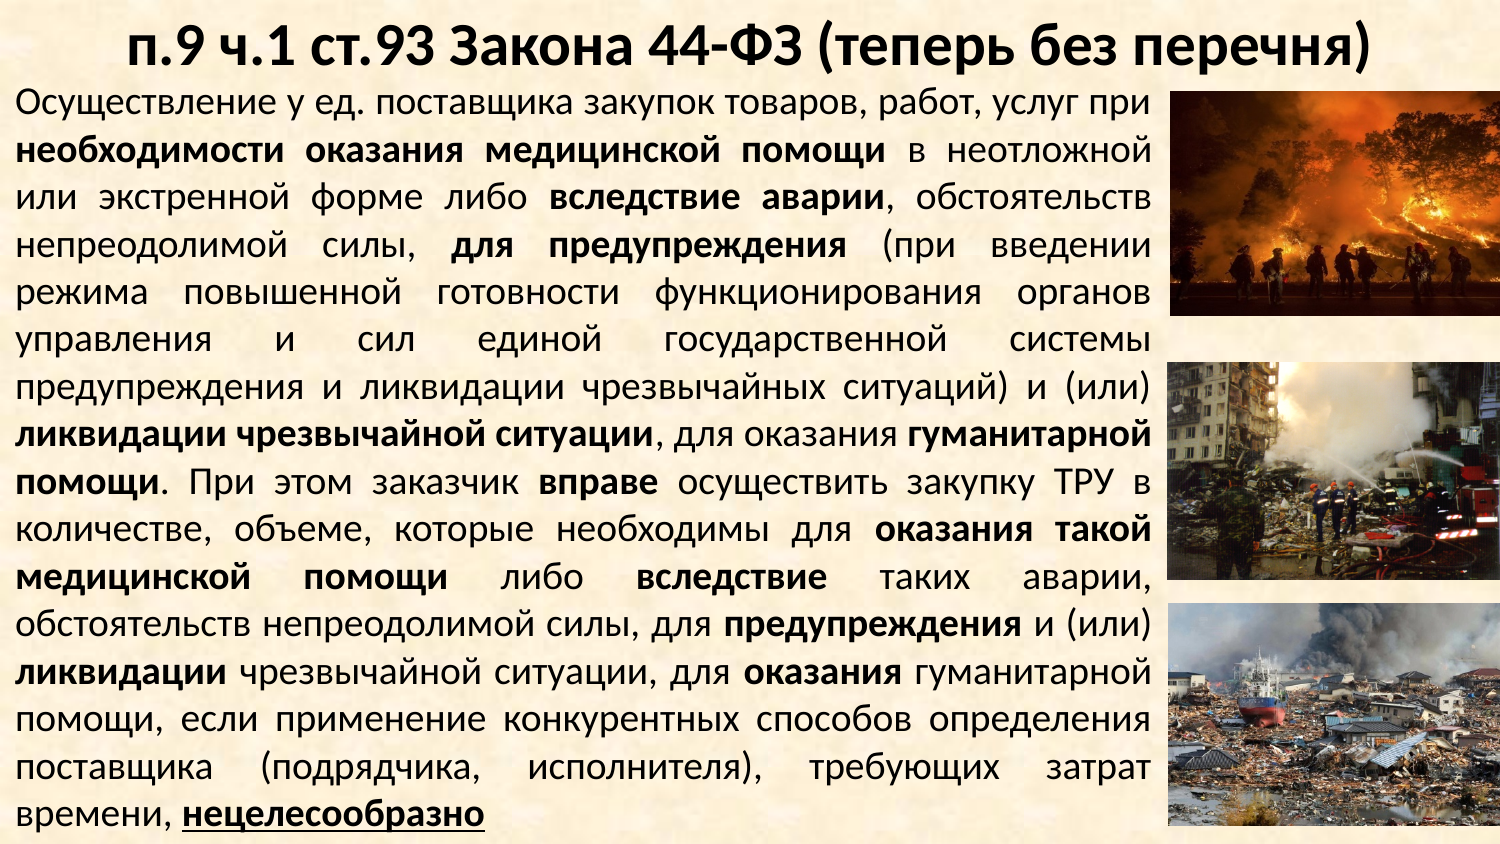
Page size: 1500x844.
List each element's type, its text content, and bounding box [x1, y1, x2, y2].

text_box п.9 ч.1 ст.93 Закона 44-ФЗ (теперь без перечня) [0, 0, 1500, 86]
picture [1167, 86, 1500, 844]
list Осуществление у ед. поставщика закупок товаров, работ, услуг при необходимости оказания медицинской помощи в неотложной или экстренной форме либо вследствие аварии, обстоятельств непреодолимой силы, для предупреждения (при введении режима повышенной готовности функционирования органов управления и сил единой государственной системы предупреждения и ликвидации чрезвычайных ситуаций) и (или) ликвидации чрезвычайной ситуации, для оказания гуманитарной помощи. При этом заказчик вправе осуществить закупку ТРУ в количестве, объеме, которые необходимы для оказания такой медицинской помощи либо вследствие таких аварии, обстоятельств непреодолимой силы, для предупреждения и (или) ликвидации чрезвычайной ситуации, для оказания гуманитарной помощи, если применение конкурентных способов определения поставщика (подрядчика, исполнителя), требующих затрат времени, нецелесообразно [0, 86, 1168, 844]
